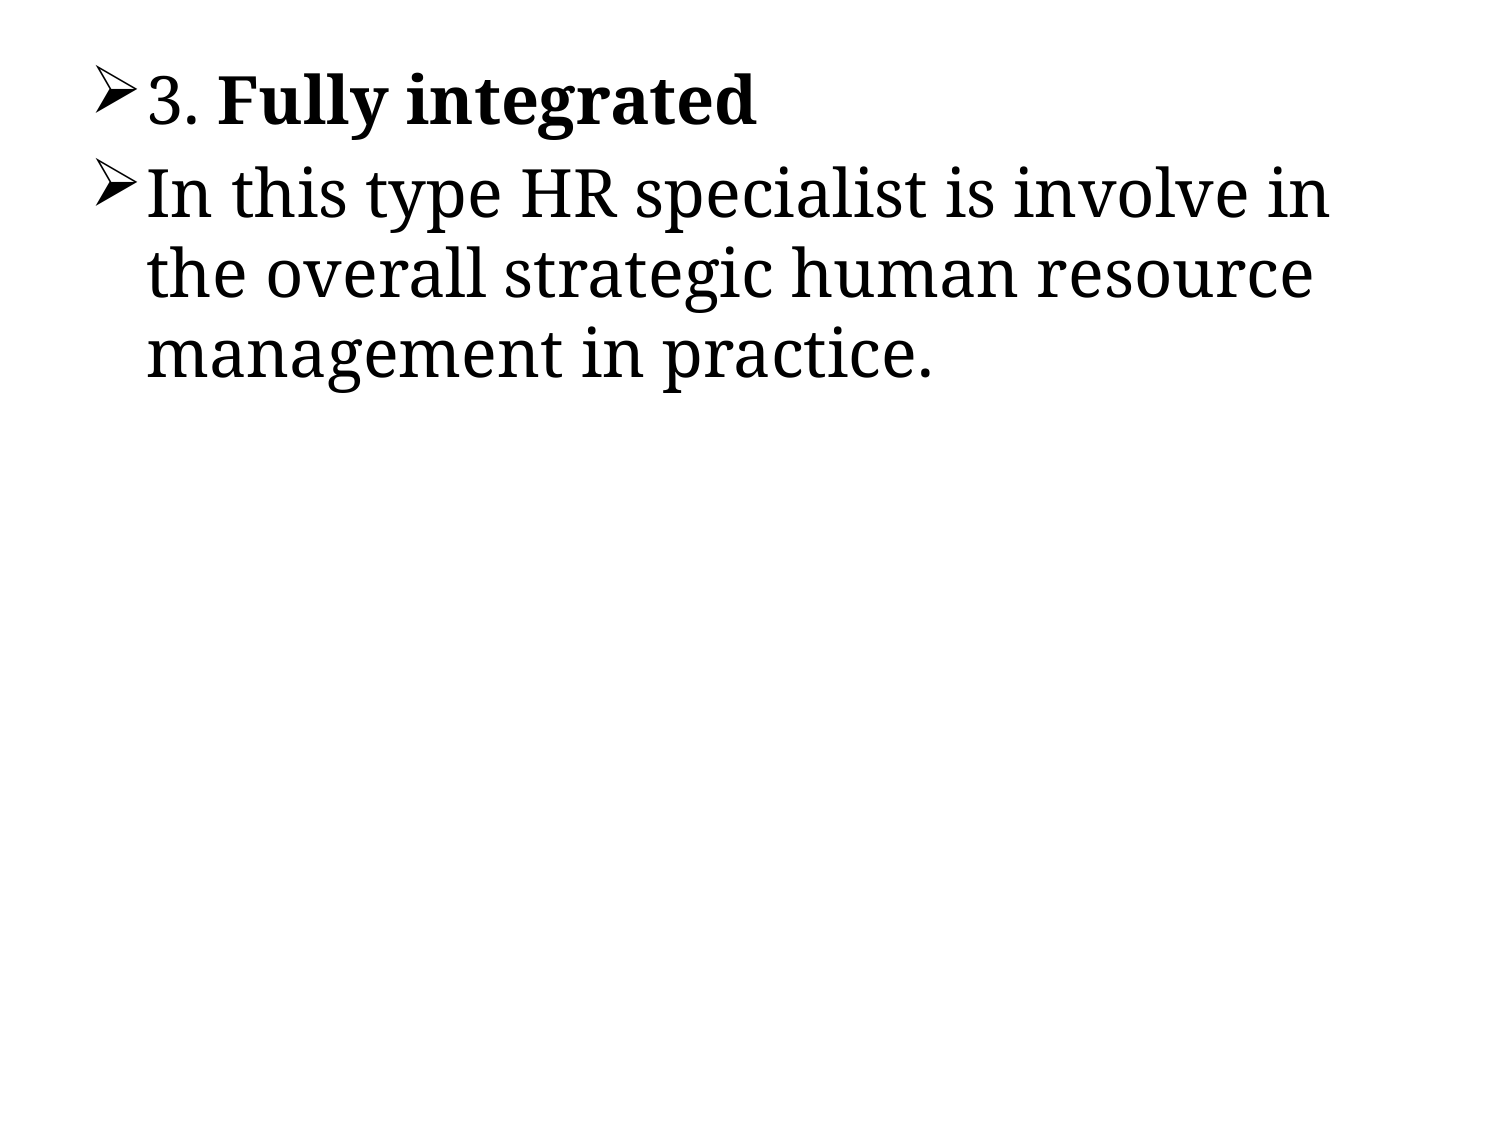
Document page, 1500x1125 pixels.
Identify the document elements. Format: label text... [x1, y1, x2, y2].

list 3. Fully integrated In this type HR specialist is involve in the overall strategic human resource management in practice. [75, 50, 1425, 1088]
